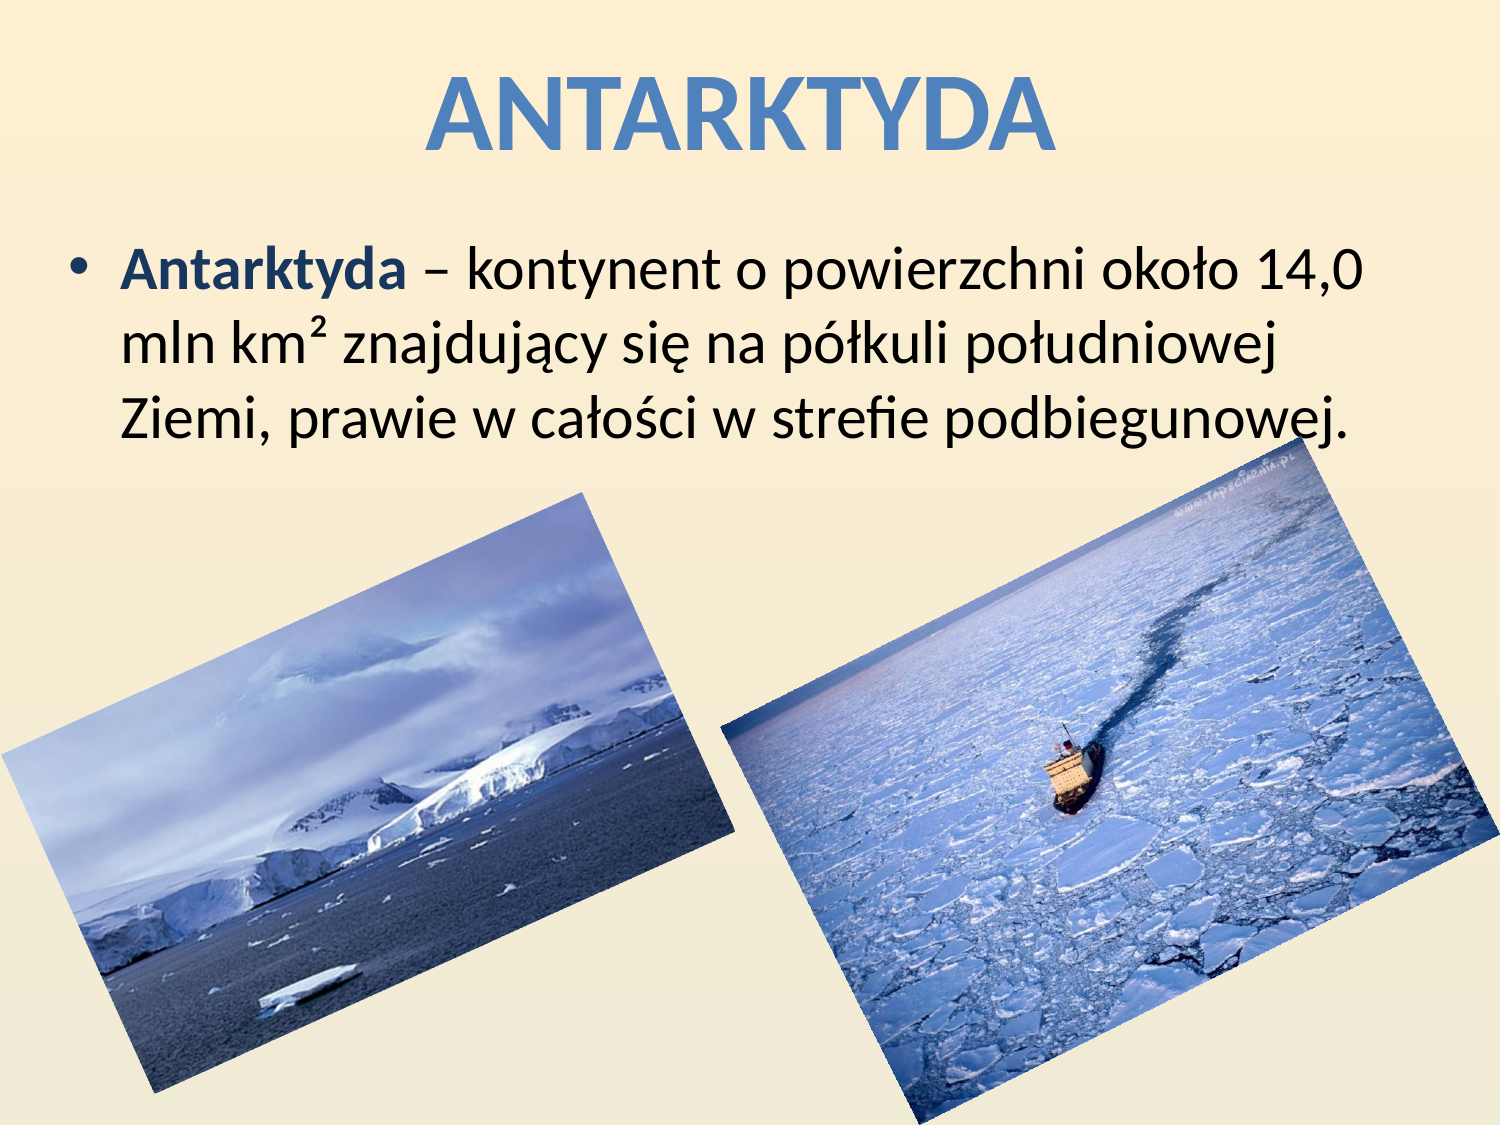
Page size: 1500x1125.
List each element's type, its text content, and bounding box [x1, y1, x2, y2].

text_box Antarktyda [406, 30, 1076, 181]
list Antarktyda – kontynent o powierzchni około 14,0 mln km² znajdujący się na półkuli południowej Ziemi, prawie w całości w strefie podbiegunowej. [53, 219, 1388, 528]
picture [721, 437, 1500, 1124]
picture [2, 493, 734, 1093]
